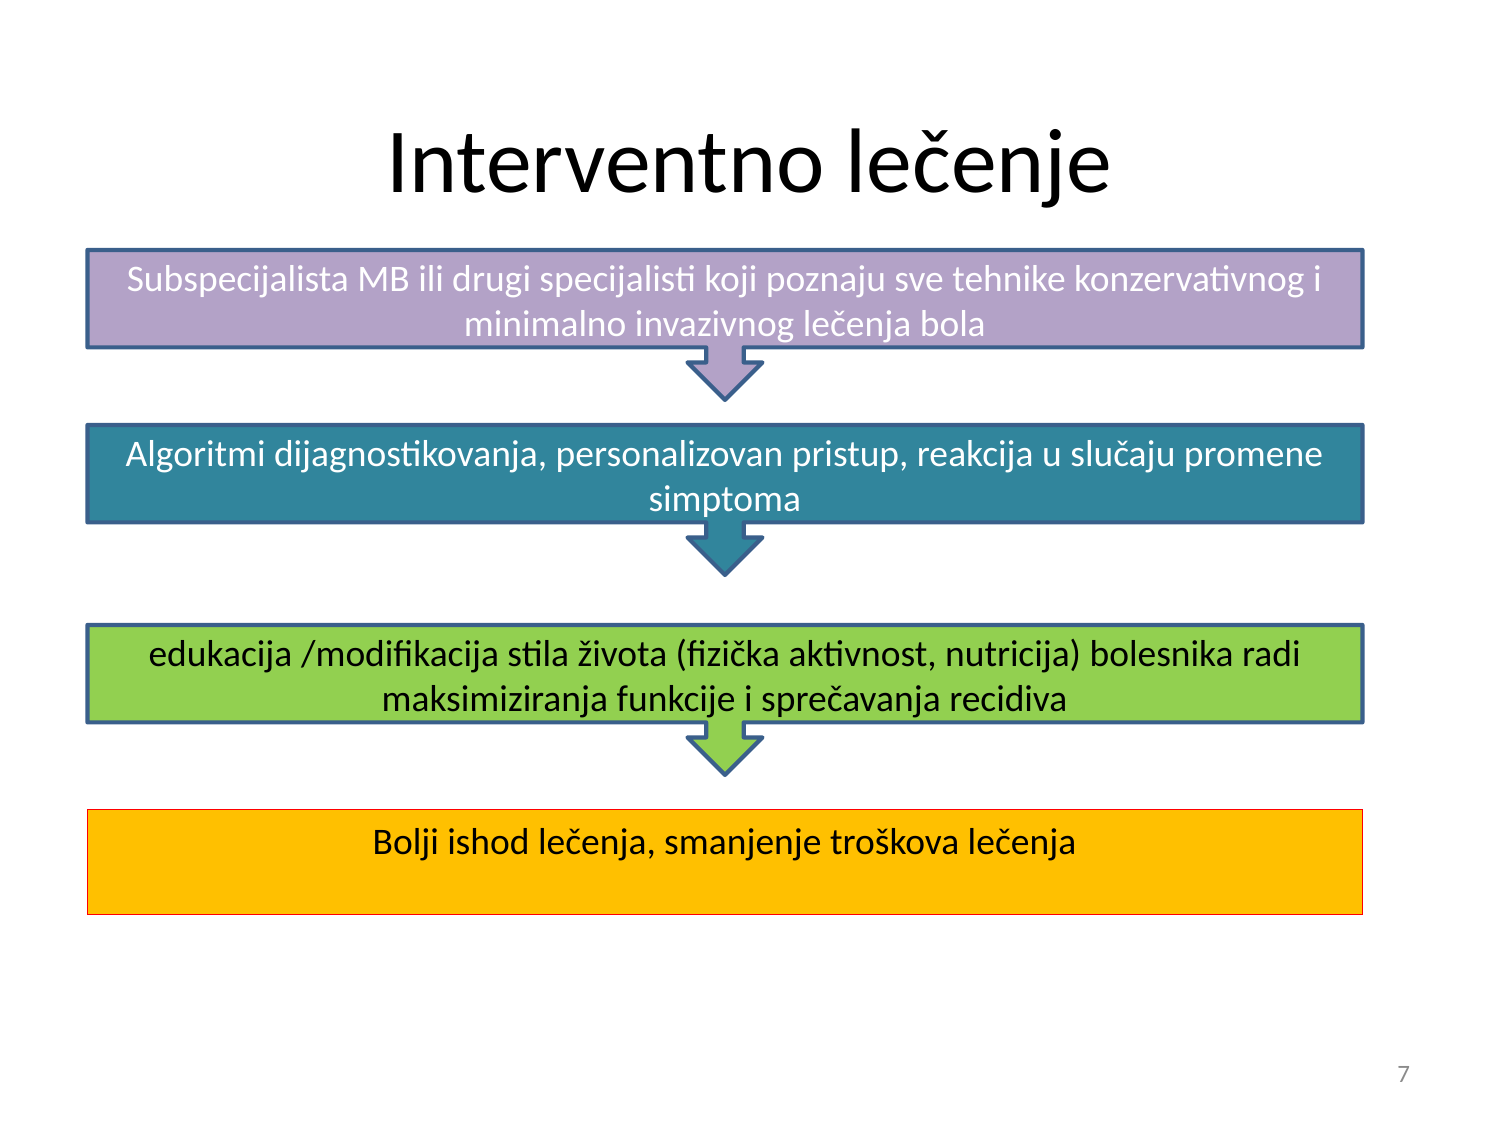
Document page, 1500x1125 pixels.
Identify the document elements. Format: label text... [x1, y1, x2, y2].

title Interventno lečenje [75, 62, 1425, 250]
text_box Algoritmi dijagnostikovanja, personalizovan pristup, reakcija u slučaju promene simptoma [85, 422, 1365, 578]
slide_number 7 [1074, 1042, 1425, 1103]
text_box Subspecijalista MB ili drugi specijalisti koji poznaju sve tehnike konzervativnog i minimalno invazivnog lečenja bola [85, 247, 1365, 403]
text_box edukacija /modifikacija stila života (fizička aktivnost, nutricija) bolesnika radi maksimiziranja funkcije i sprečavanja recidiva [85, 622, 1365, 778]
text_box Bolji ishod lečenja, smanjenje troškova lečenja [87, 809, 1363, 915]
